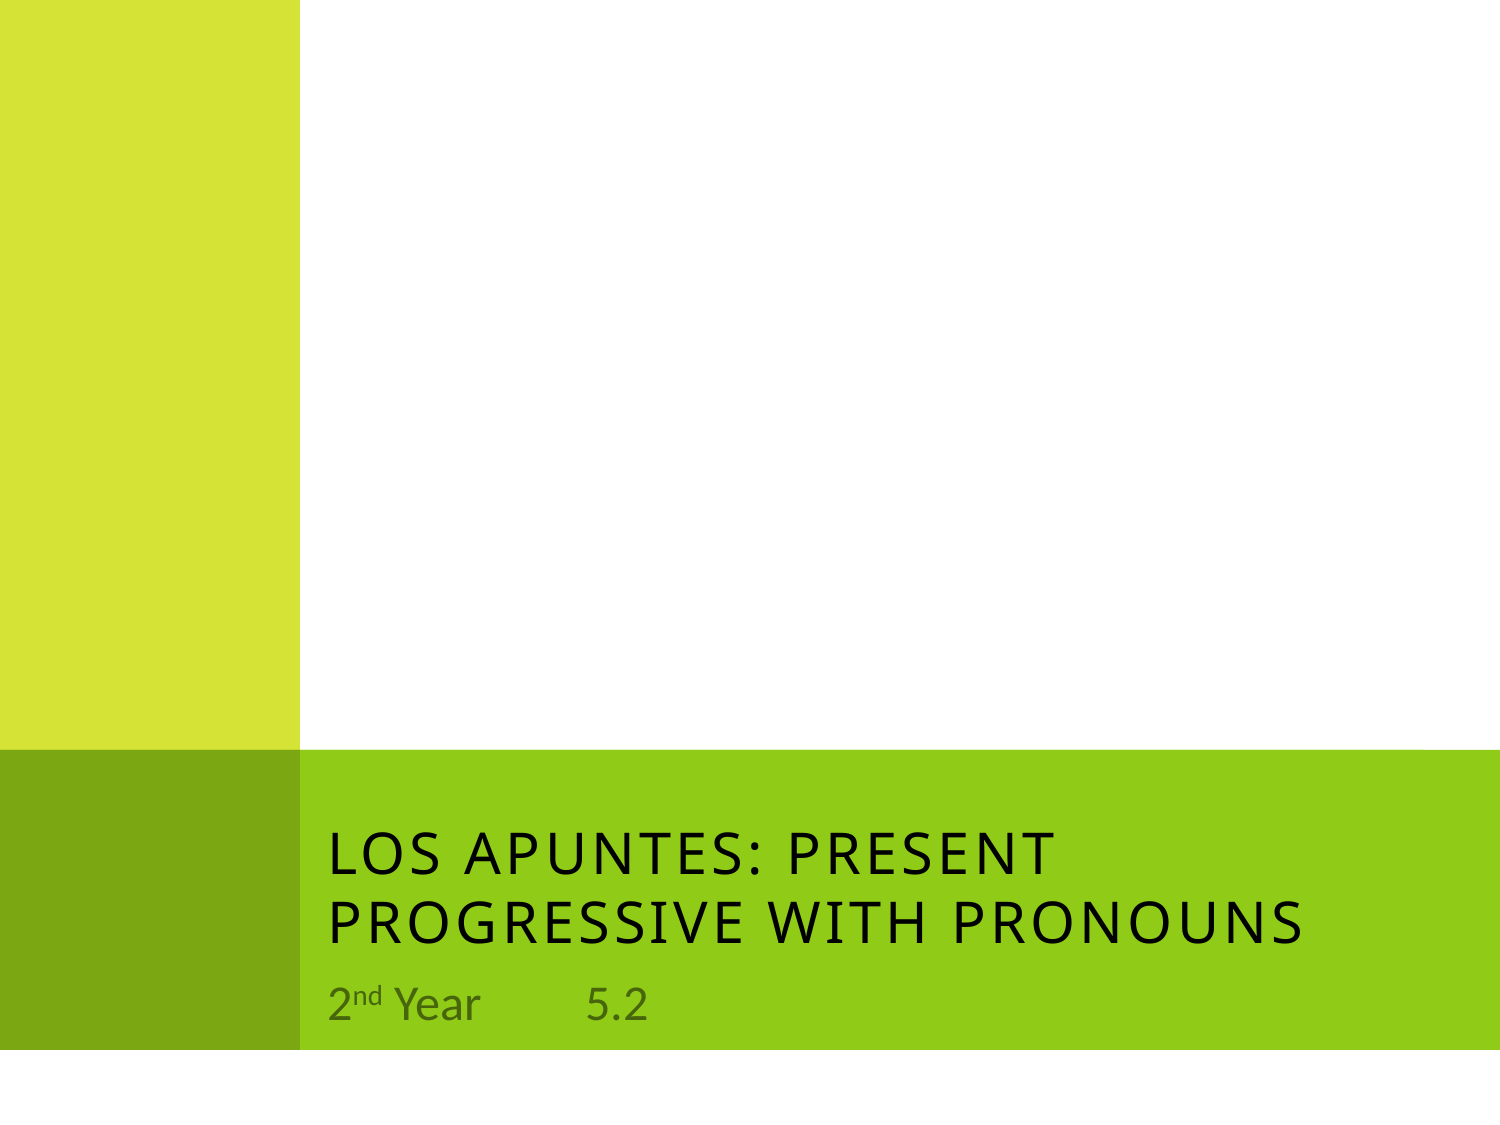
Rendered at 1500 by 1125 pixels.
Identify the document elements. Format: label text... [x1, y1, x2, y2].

subtitle 2nd Year 5.2 [312, 962, 1391, 1038]
title Los Apuntes: Present Progressive with Pronouns [312, 762, 1388, 963]
